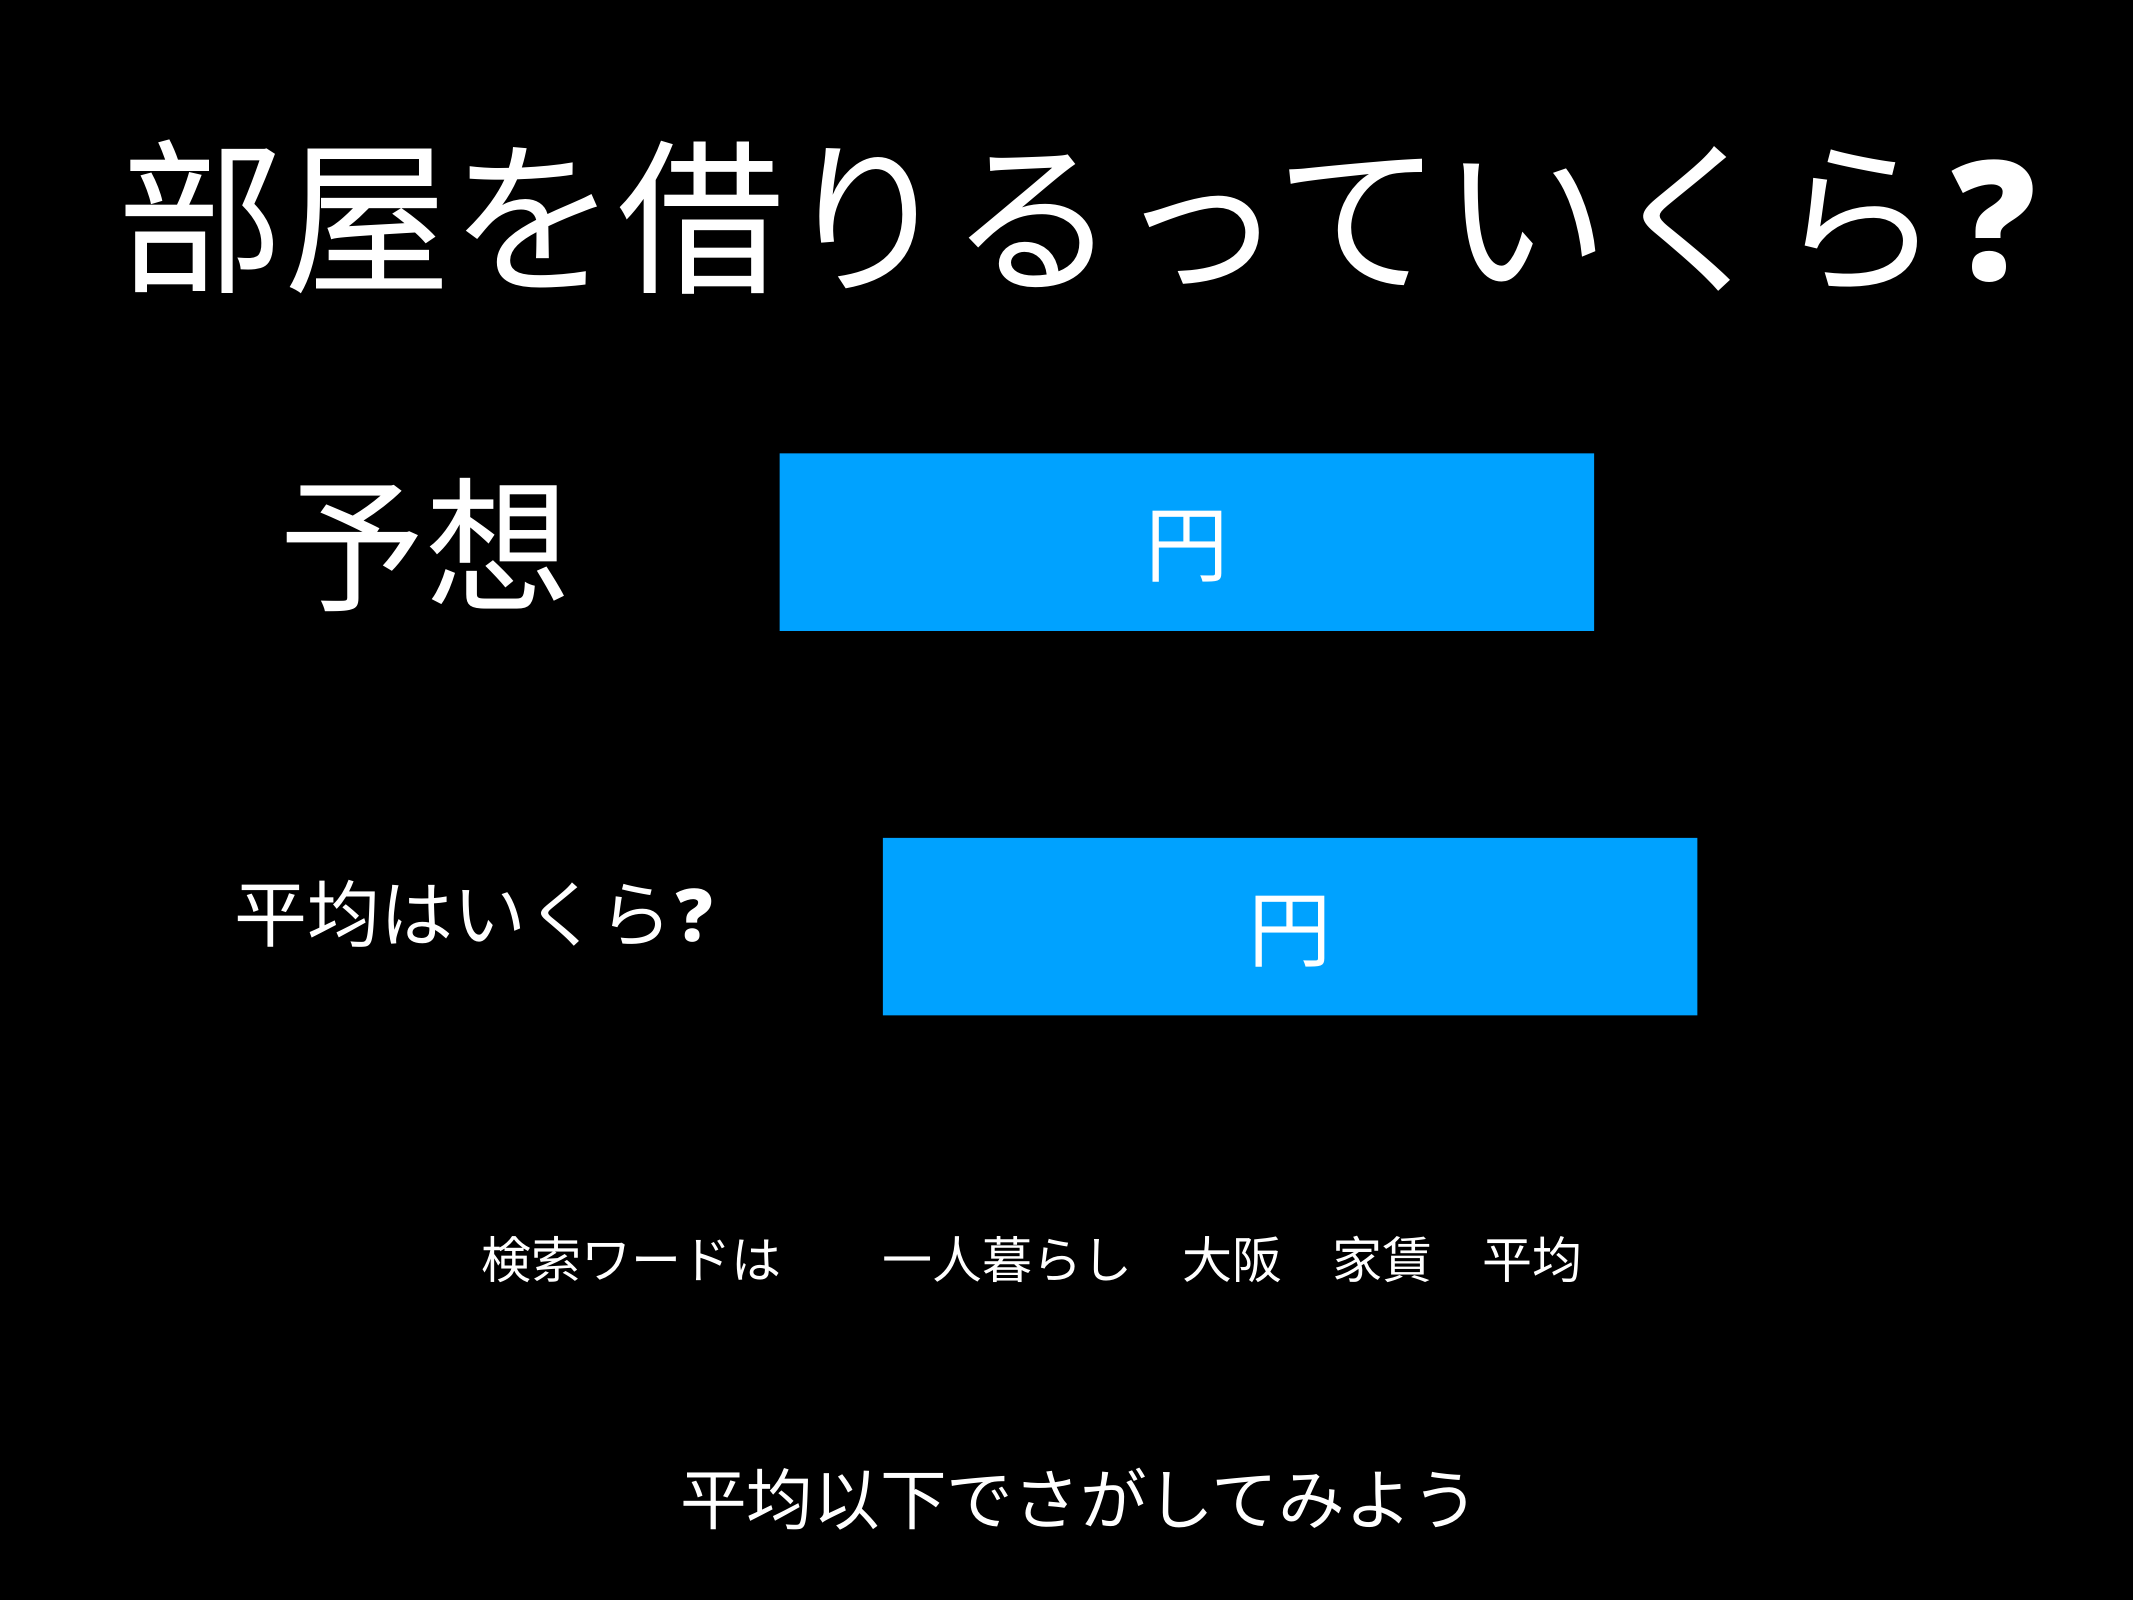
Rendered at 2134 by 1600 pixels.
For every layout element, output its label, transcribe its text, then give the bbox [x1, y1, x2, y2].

text_box 平均はいくら❓ [226, 860, 725, 965]
text_box 円 [779, 453, 1595, 631]
text_box 検索ワードは 一人暮らし 大阪 家賃 平均 [473, 1220, 1591, 1297]
title 部屋を借りるっていくら❓ [6, 41, 2134, 386]
text_box 円 [882, 837, 1698, 1016]
text_box 予想 [271, 446, 580, 638]
text_box 平均以下でさがしてみよう [671, 1449, 1488, 1547]
